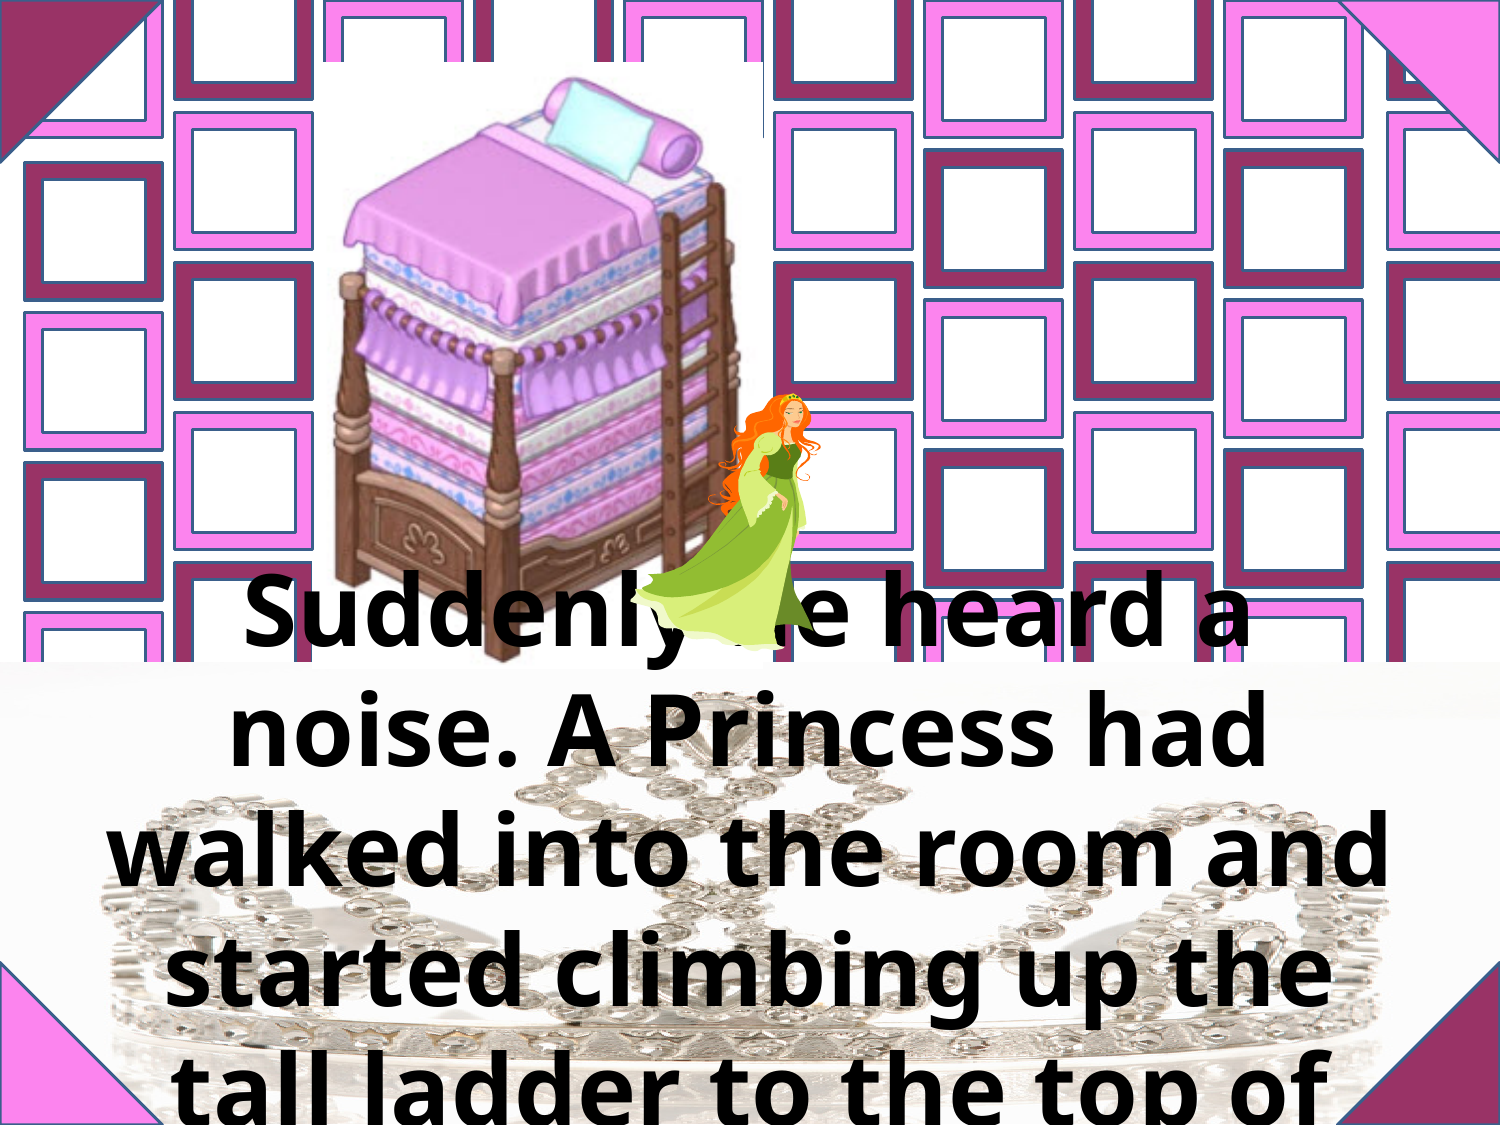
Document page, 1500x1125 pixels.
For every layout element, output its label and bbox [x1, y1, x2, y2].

text_box [923, 598, 1064, 652]
text_box [1223, 298, 1364, 439]
text_box [1223, 448, 1364, 589]
text_box [923, 148, 1064, 289]
text_box [594, 0, 614, 54]
text_box [1386, 261, 1500, 401]
text_box [773, 0, 914, 101]
text_box [27, 2, 164, 139]
text_box [1223, 598, 1364, 652]
text_box [23, 611, 164, 652]
text_box [923, 298, 1064, 439]
text_box [623, 0, 764, 54]
text_box [1386, 411, 1500, 551]
text_box [173, 111, 304, 251]
text_box [173, 561, 304, 652]
text_box [473, 0, 494, 54]
picture [312, 62, 763, 670]
text_box [839, 561, 914, 652]
text_box [323, 0, 464, 54]
picture [0, 662, 1500, 1124]
text_box [923, 448, 1064, 589]
text_box [923, 0, 1064, 139]
text_box [23, 461, 164, 602]
text_box [1336, 0, 1500, 164]
text_box [773, 111, 914, 251]
text_box [173, 411, 304, 551]
text_box [1073, 0, 1214, 101]
text_box [0, 0, 164, 164]
text_box [1386, 111, 1500, 251]
text_box [640, 385, 829, 649]
text_box [1386, 561, 1500, 652]
text_box [1073, 411, 1214, 551]
text_box [23, 311, 164, 452]
text_box [1073, 261, 1214, 401]
text_box [773, 261, 914, 401]
text_box [23, 161, 164, 302]
text_box [173, 0, 314, 101]
text_box [173, 261, 304, 401]
text_box [1386, 52, 1435, 101]
text_box [1223, 148, 1364, 289]
text_box [1223, 0, 1364, 139]
text_box [839, 411, 914, 551]
text_box [1073, 111, 1214, 251]
text_box [1073, 561, 1214, 652]
